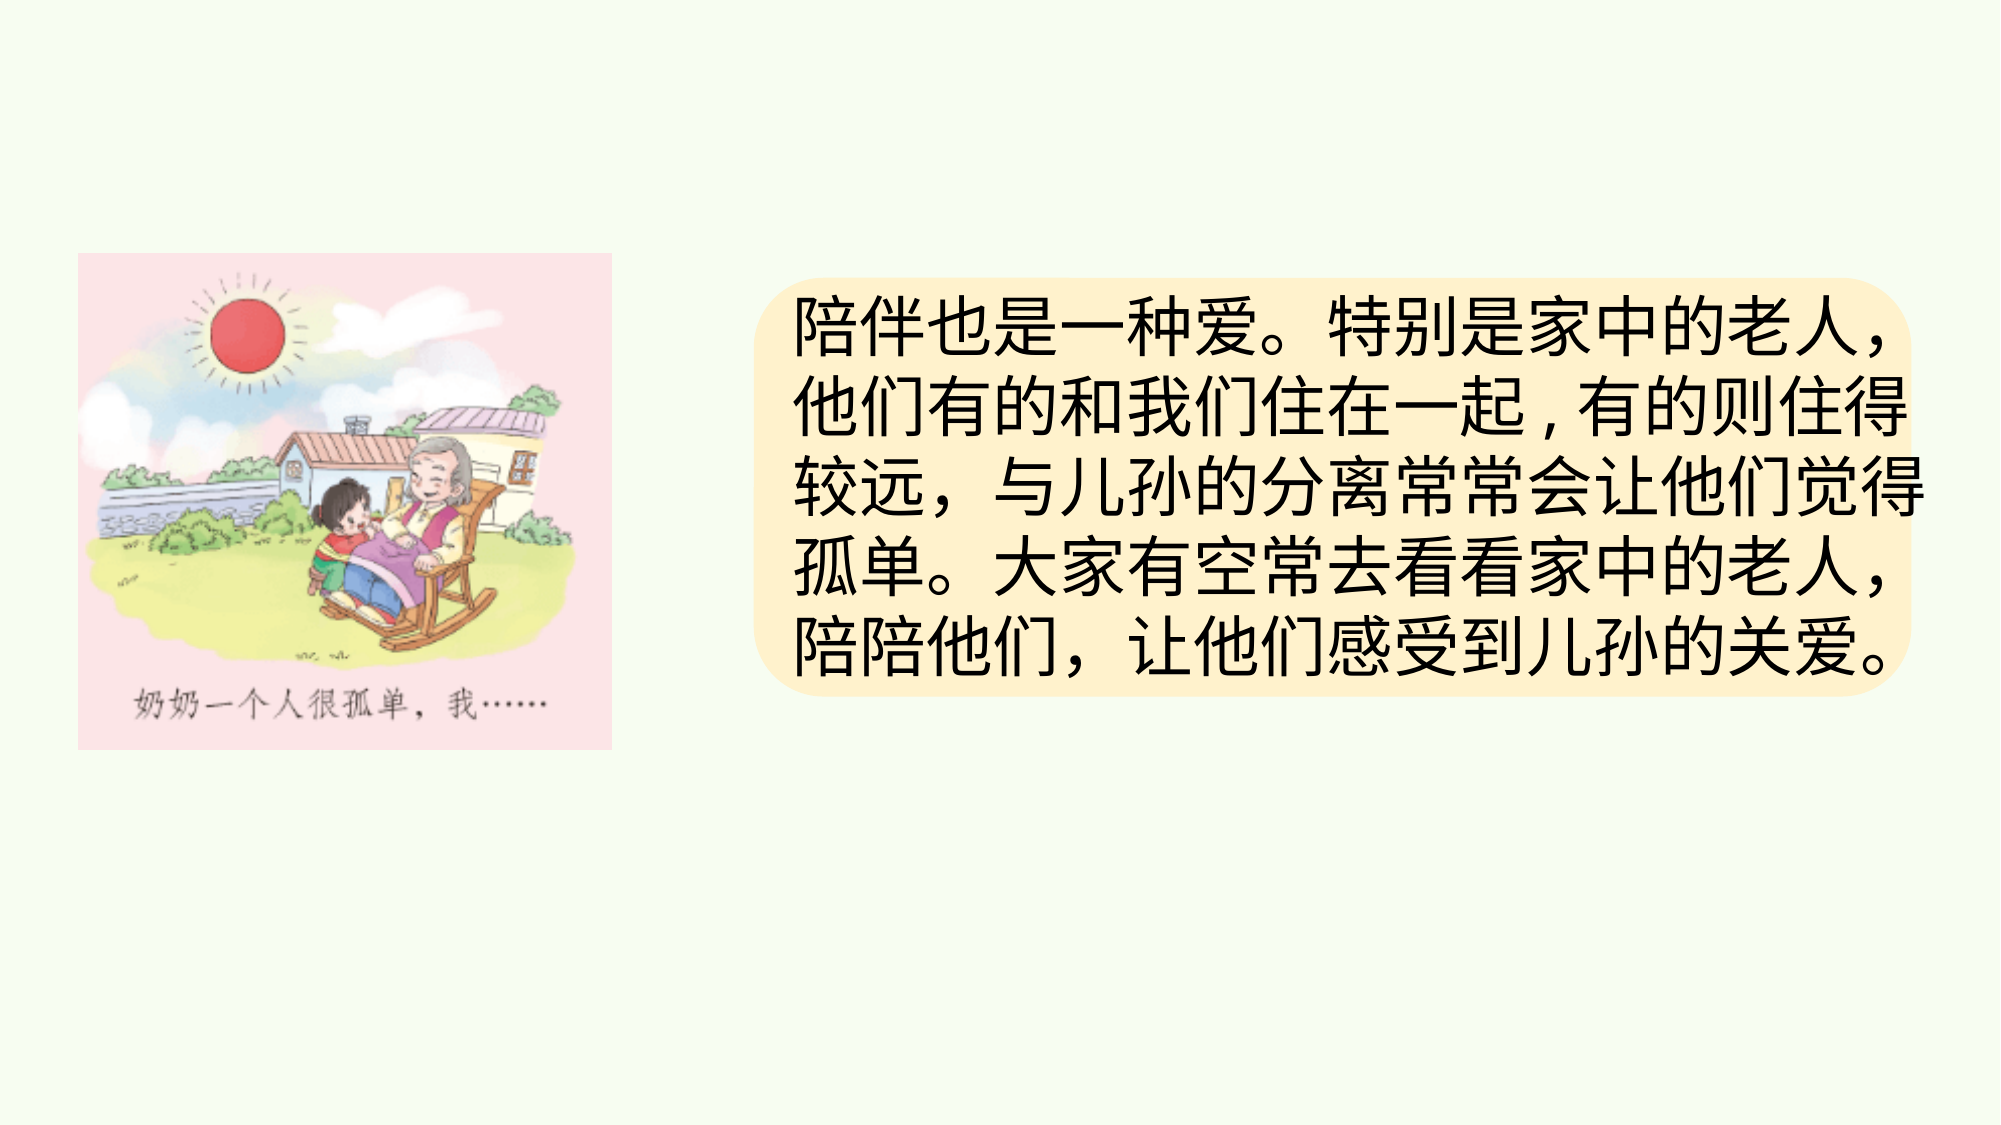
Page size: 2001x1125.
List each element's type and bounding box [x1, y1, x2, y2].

text_box [753, 277, 1962, 697]
picture [77, 253, 612, 750]
